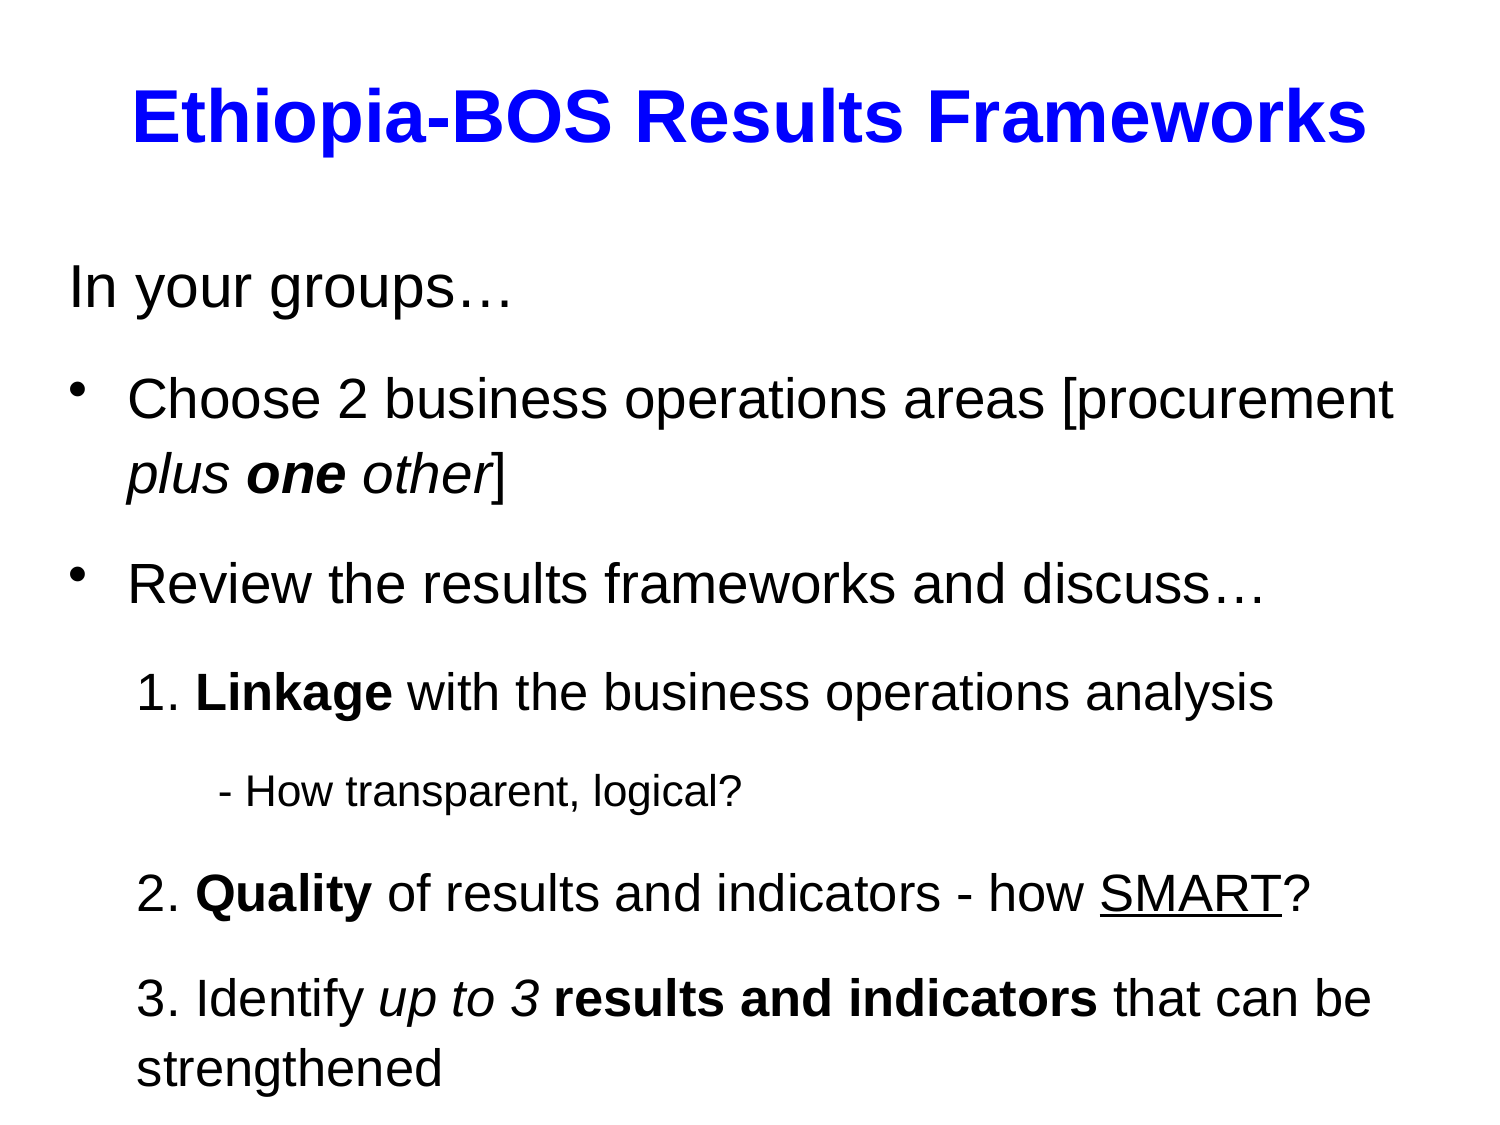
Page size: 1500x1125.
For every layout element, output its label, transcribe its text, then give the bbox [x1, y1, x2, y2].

list In your groups… Choose 2 business operations areas [procurement plus one other] Review the results frameworks and discuss… 1. Linkage with the business operations analysis - How transparent, logical? 2. Quality of results and indicators - how SMART? 3. Identify up to 3 results and indicators that can be strengthened [53, 231, 1448, 1106]
title Ethiopia-BOS Results Frameworks [88, 19, 1412, 207]
